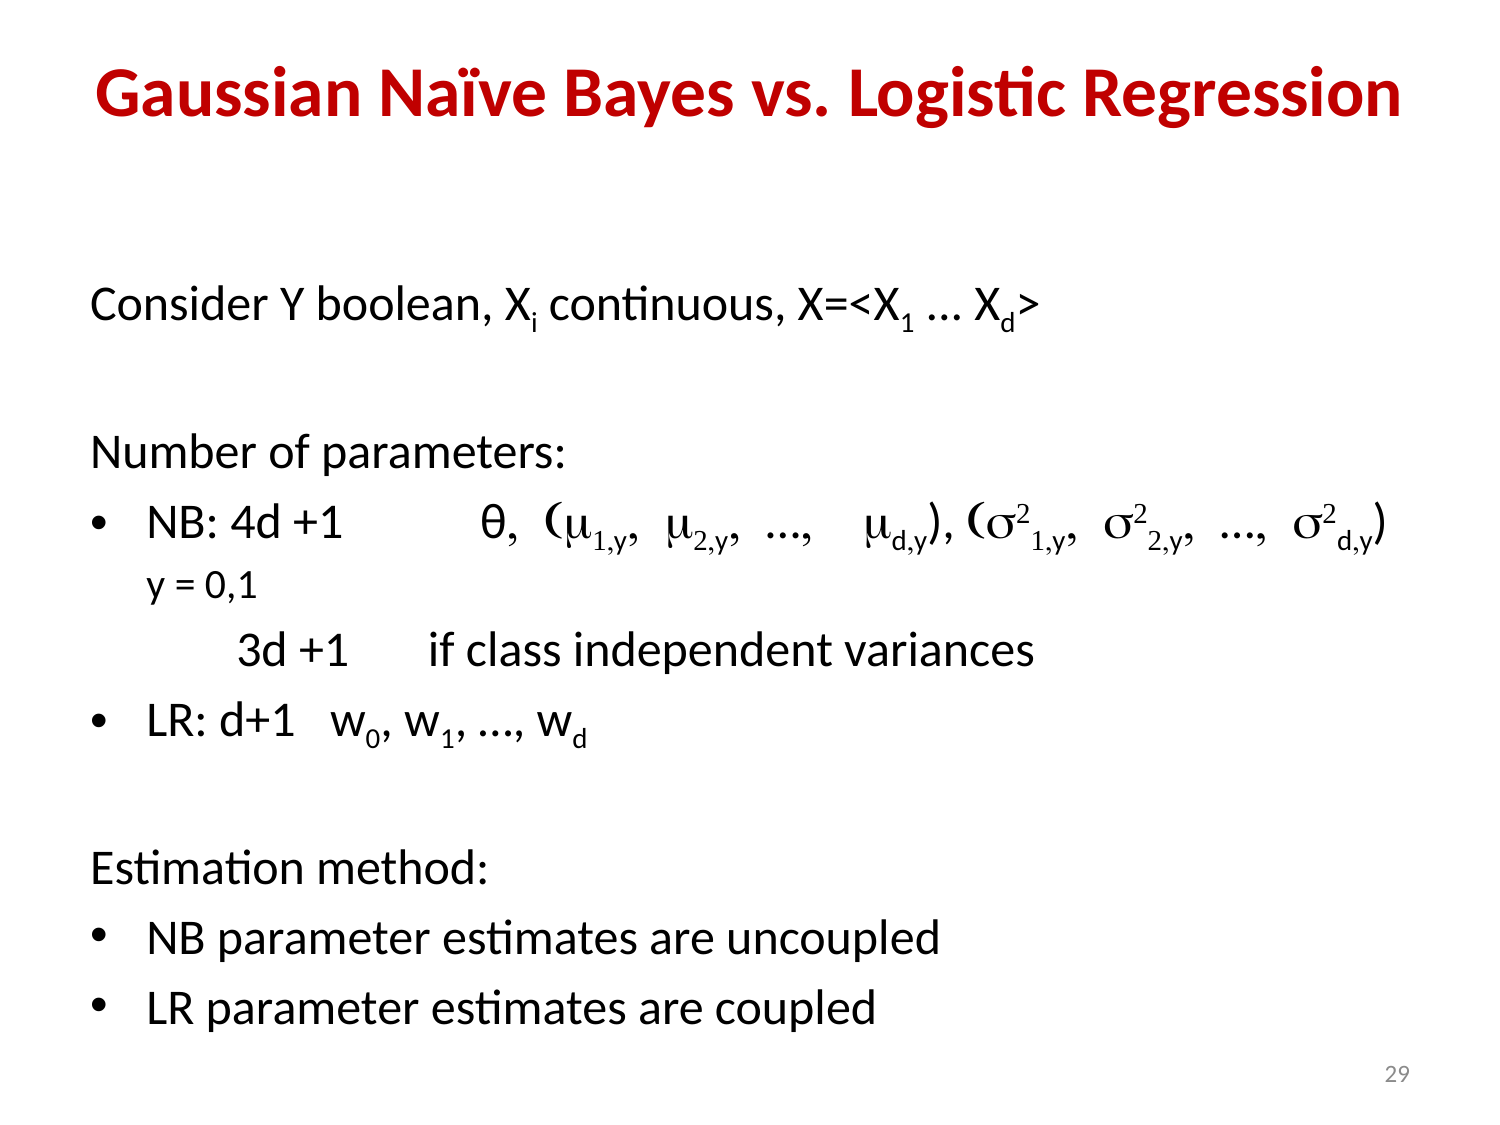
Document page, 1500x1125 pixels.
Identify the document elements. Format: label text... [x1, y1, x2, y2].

text_box Consider Y boolean, Xi continuous, X=<X1 ... Xd> Number of parameters: NB: 4d +1 θ, (m1,y, m2,y, …, md,y), (s21,y, s22,y, …, s2d,y) y = 0,1 3d +1 if class independent variances LR: d+1 w0, w1, …, wd Estimation method: NB parameter estimates are uncoupled LR parameter estimates are coupled [74, 262, 1438, 1125]
title Gaussian Naïve Bayes vs. Logistic Regression [75, 37, 1425, 225]
